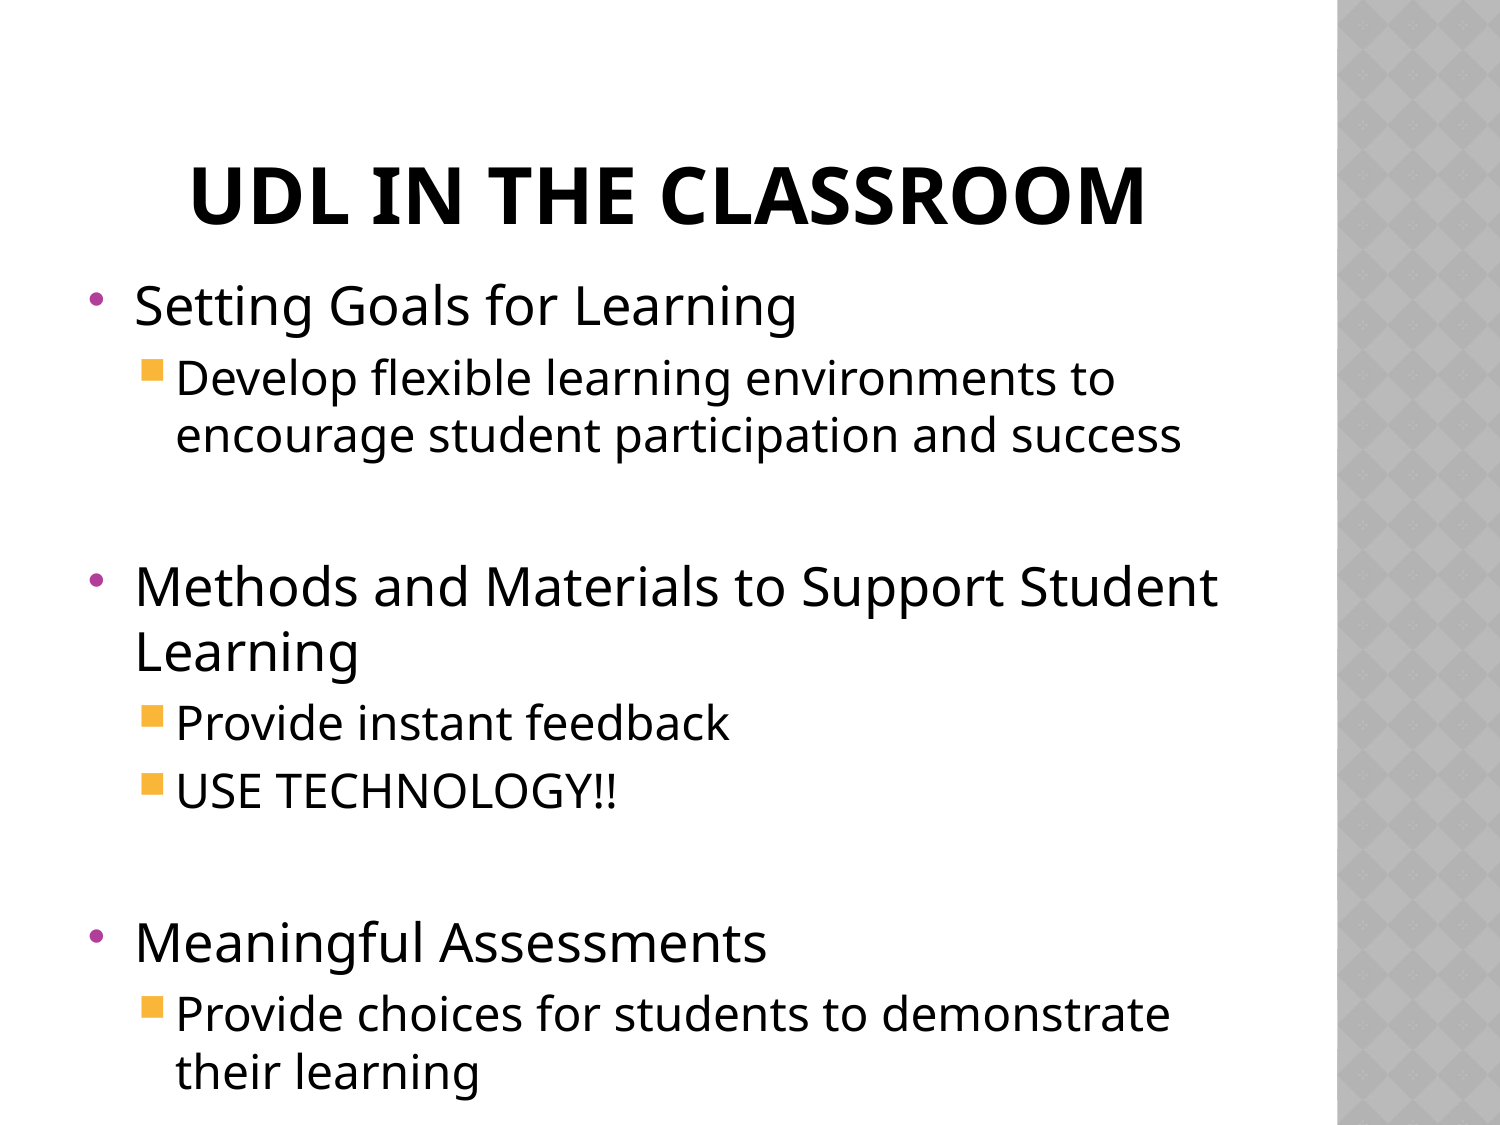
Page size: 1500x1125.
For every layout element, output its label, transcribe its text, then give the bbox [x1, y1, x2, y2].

list Setting Goals for Learning Develop flexible learning environments to encourage student participation and success Methods and Materials to Support Student Learning Provide instant feedback USE TECHNOLOGY!! Meaningful Assessments Provide choices for students to demonstrate their learning [75, 264, 1263, 1125]
title UDL in the Classroom [75, 52, 1263, 240]
